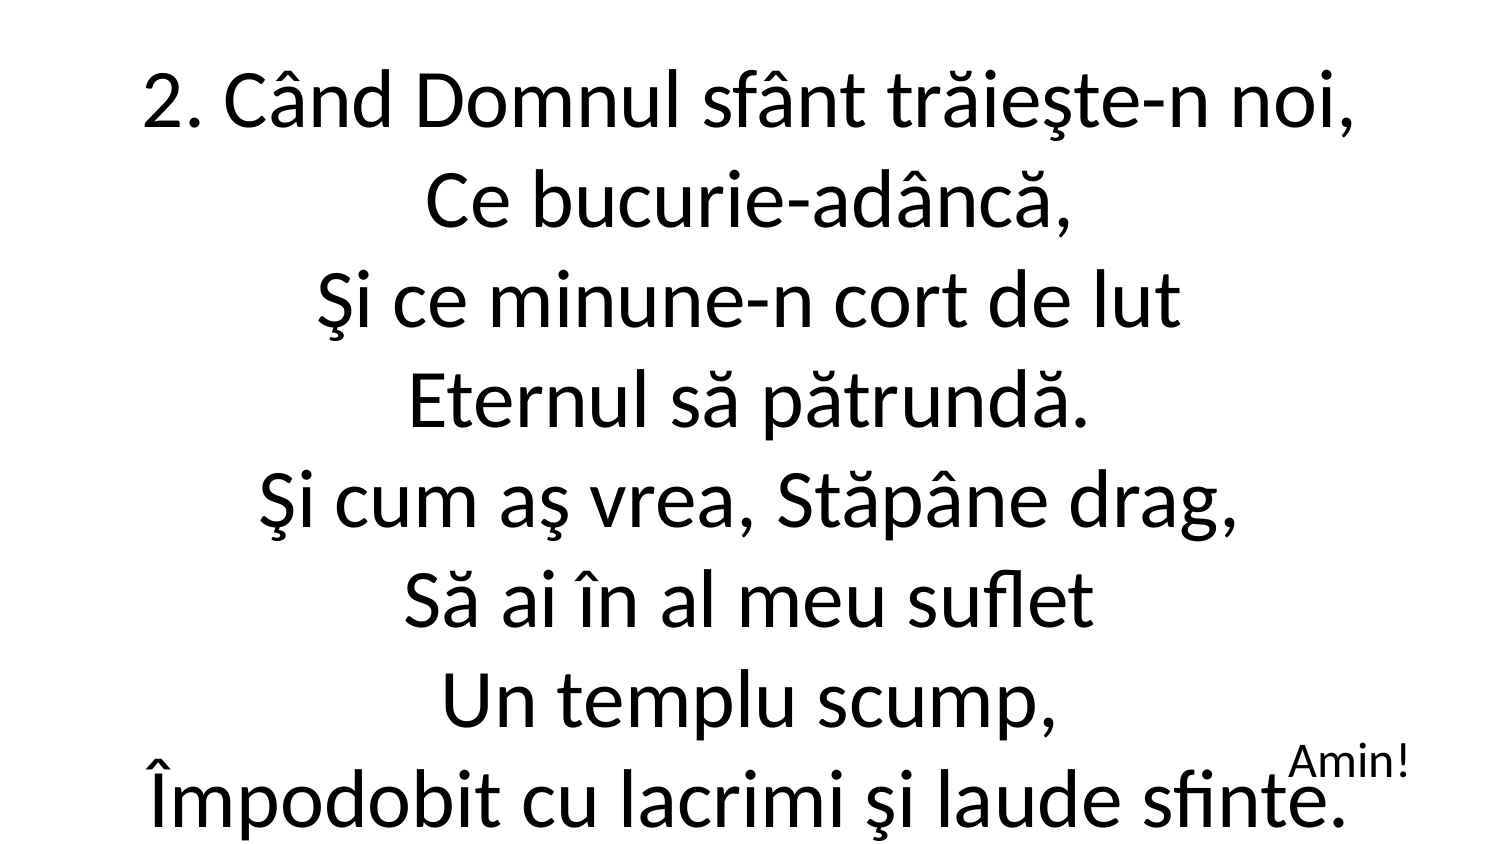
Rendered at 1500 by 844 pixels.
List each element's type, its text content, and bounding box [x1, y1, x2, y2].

text_box 2. Când Domnul sfânt trăieşte-n noi, Ce bucurie-adâncă, Şi ce minune-n cort de lut Eternul să pătrundă. Şi cum aş vrea, Stăpâne drag, Să ai în al meu suflet Un templu scump, Împodobit cu lacrimi şi laude sfinte. [127, 0, 1373, 844]
text_box Amin! [1273, 674, 1427, 795]
